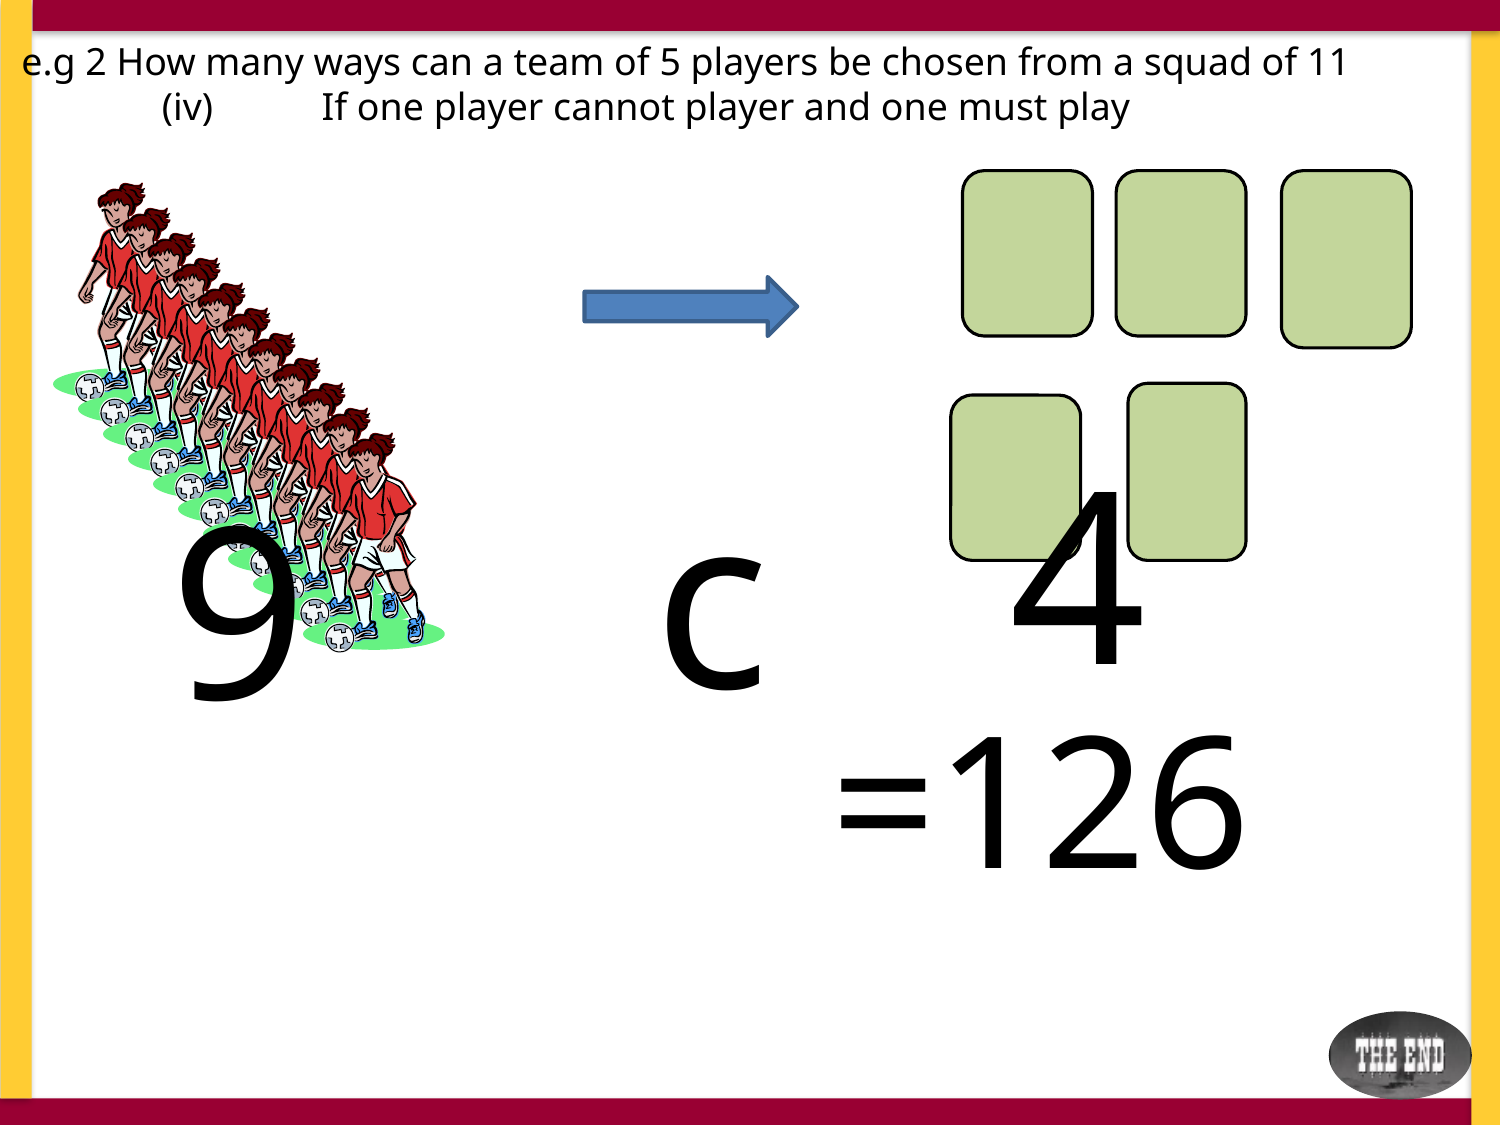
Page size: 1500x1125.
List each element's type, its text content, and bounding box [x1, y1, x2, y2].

text_box [1113, 168, 1249, 339]
text_box 9 [155, 512, 323, 756]
text_box [582, 275, 800, 338]
text_box c [639, 441, 785, 744]
text_box [960, 168, 1095, 339]
text_box [1125, 381, 1249, 563]
text_box e.g 2 How many ways can a team of 5 players be chosen from a squad of 11 (iv) If one player cannot player and one must play [0, 30, 1367, 136]
text_box [1279, 168, 1414, 350]
picture [1328, 1011, 1472, 1100]
text_box 4 [994, 417, 1162, 720]
picture [52, 182, 445, 654]
text_box =126 [816, 677, 1266, 913]
text_box [948, 392, 1083, 563]
